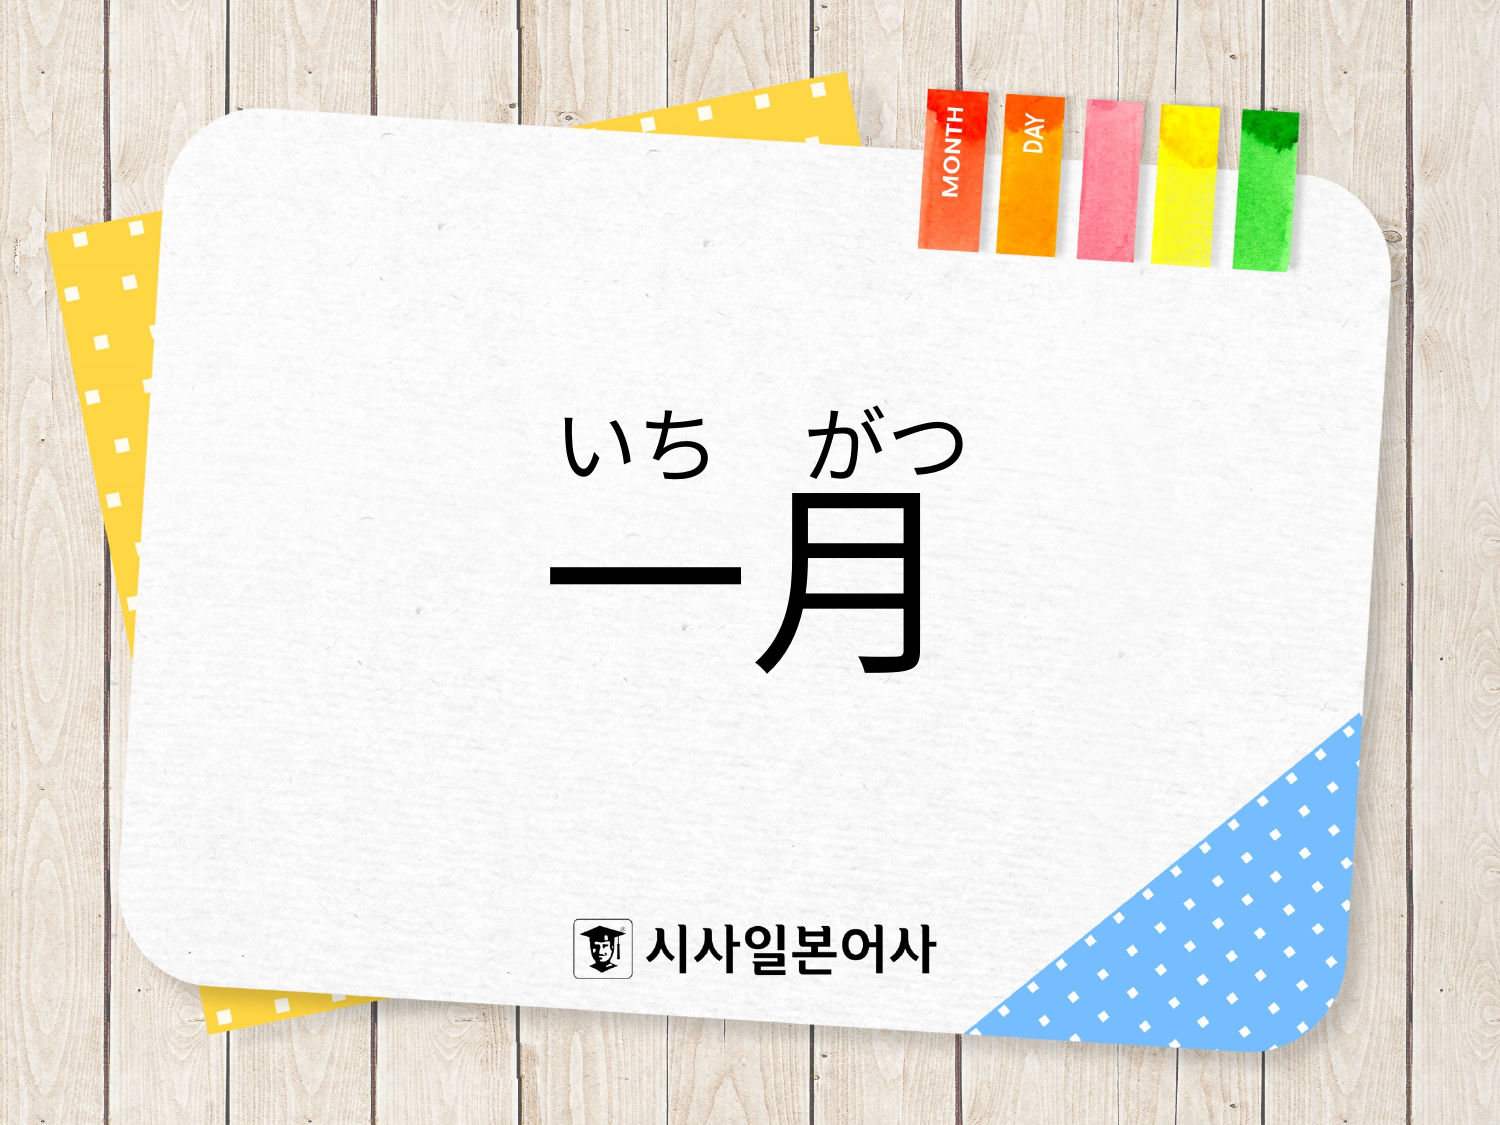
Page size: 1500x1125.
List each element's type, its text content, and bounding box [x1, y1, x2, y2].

text_box いち がつ [539, 385, 986, 501]
picture [0, 0, 1500, 1125]
title 一月 [75, 338, 1425, 811]
